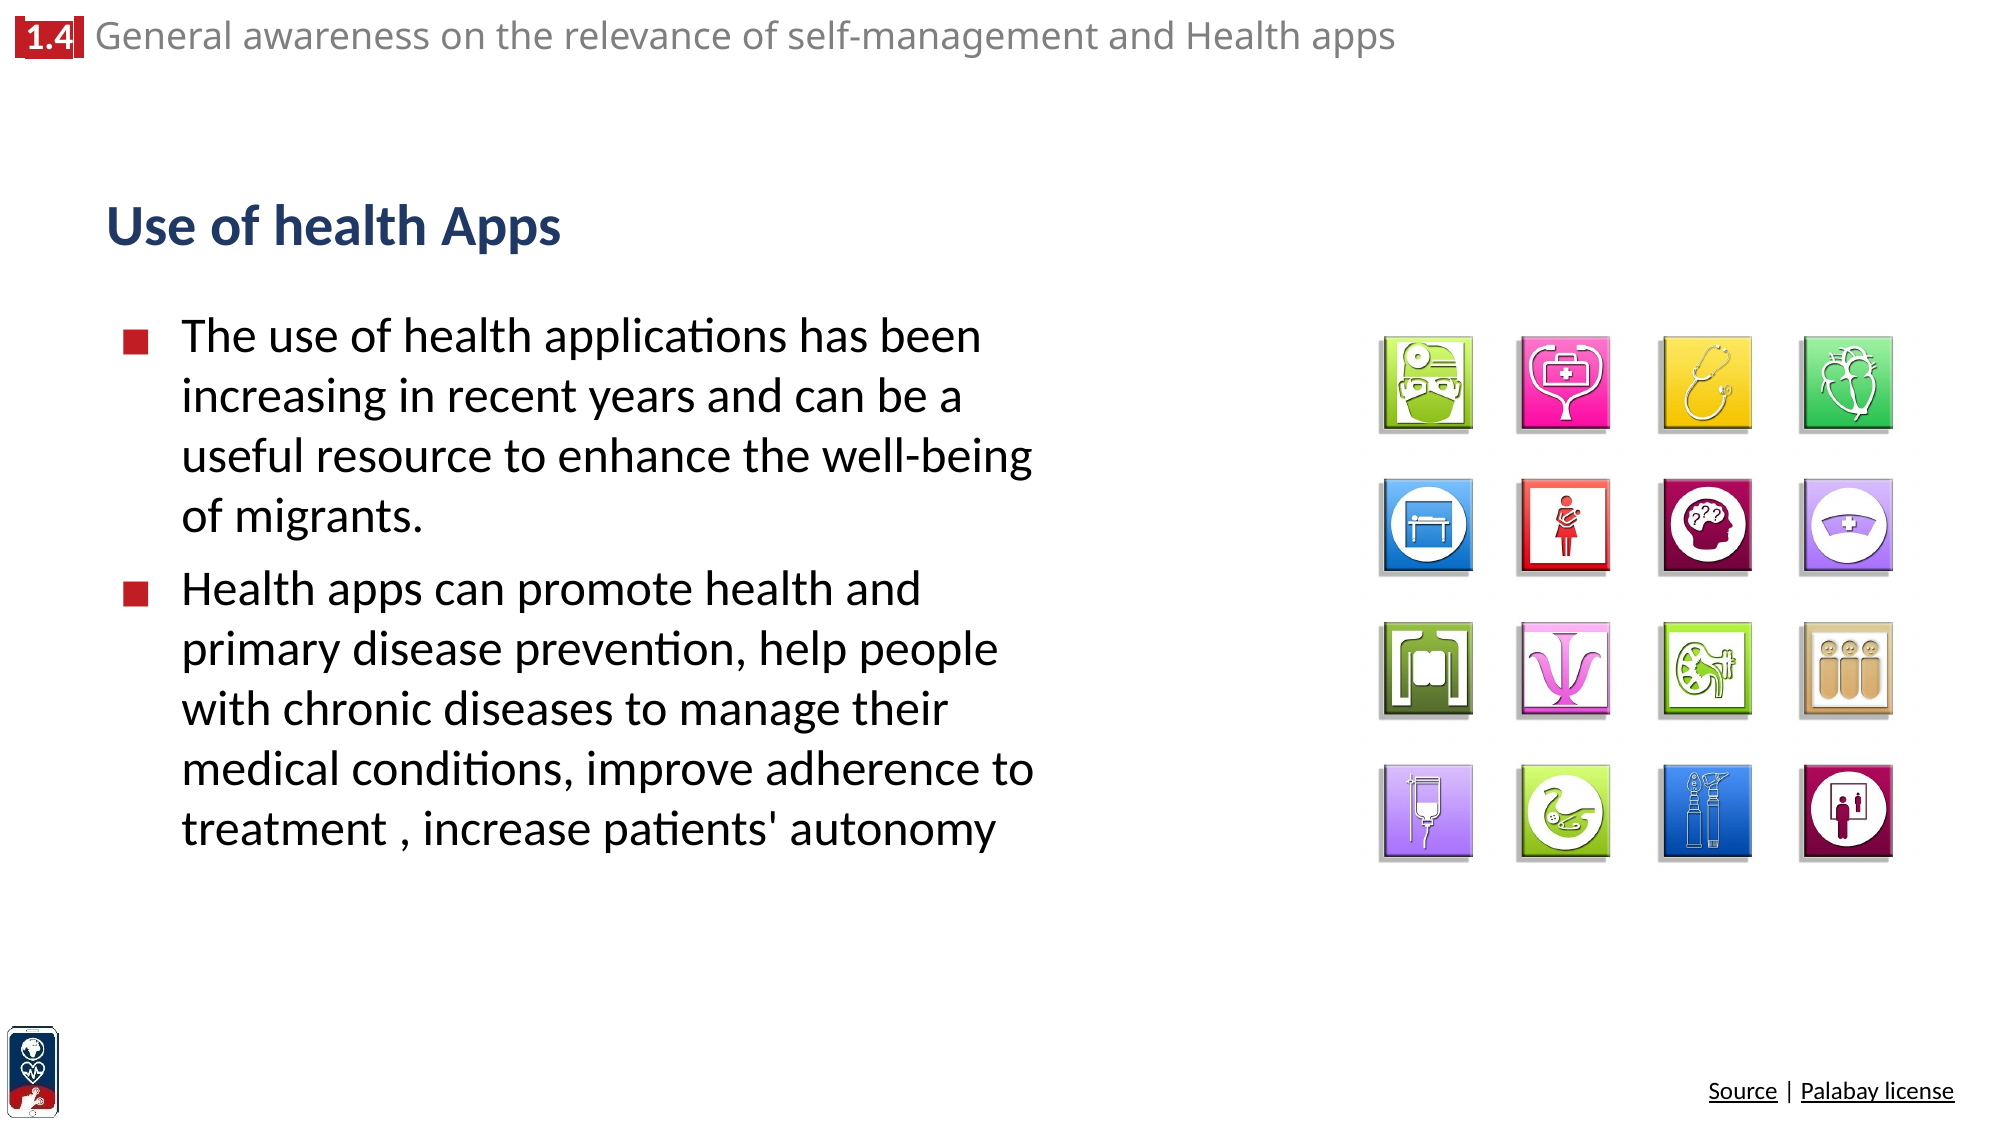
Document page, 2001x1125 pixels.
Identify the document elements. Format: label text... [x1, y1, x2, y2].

picture [7, 1026, 59, 1118]
text_box Source | Palabay license [530, 1066, 1970, 1112]
title Use of health Apps [91, 177, 1906, 277]
picture [1357, 314, 1920, 878]
list The use of health applications has been increasing in recent years and can be a useful resource to enhance the well-being of migrants. Health apps can promote health and primary disease prevention, help people with chronic diseases to manage their medical conditions, improve adherence to treatment , increase patients' autonomy [91, 295, 1052, 1094]
